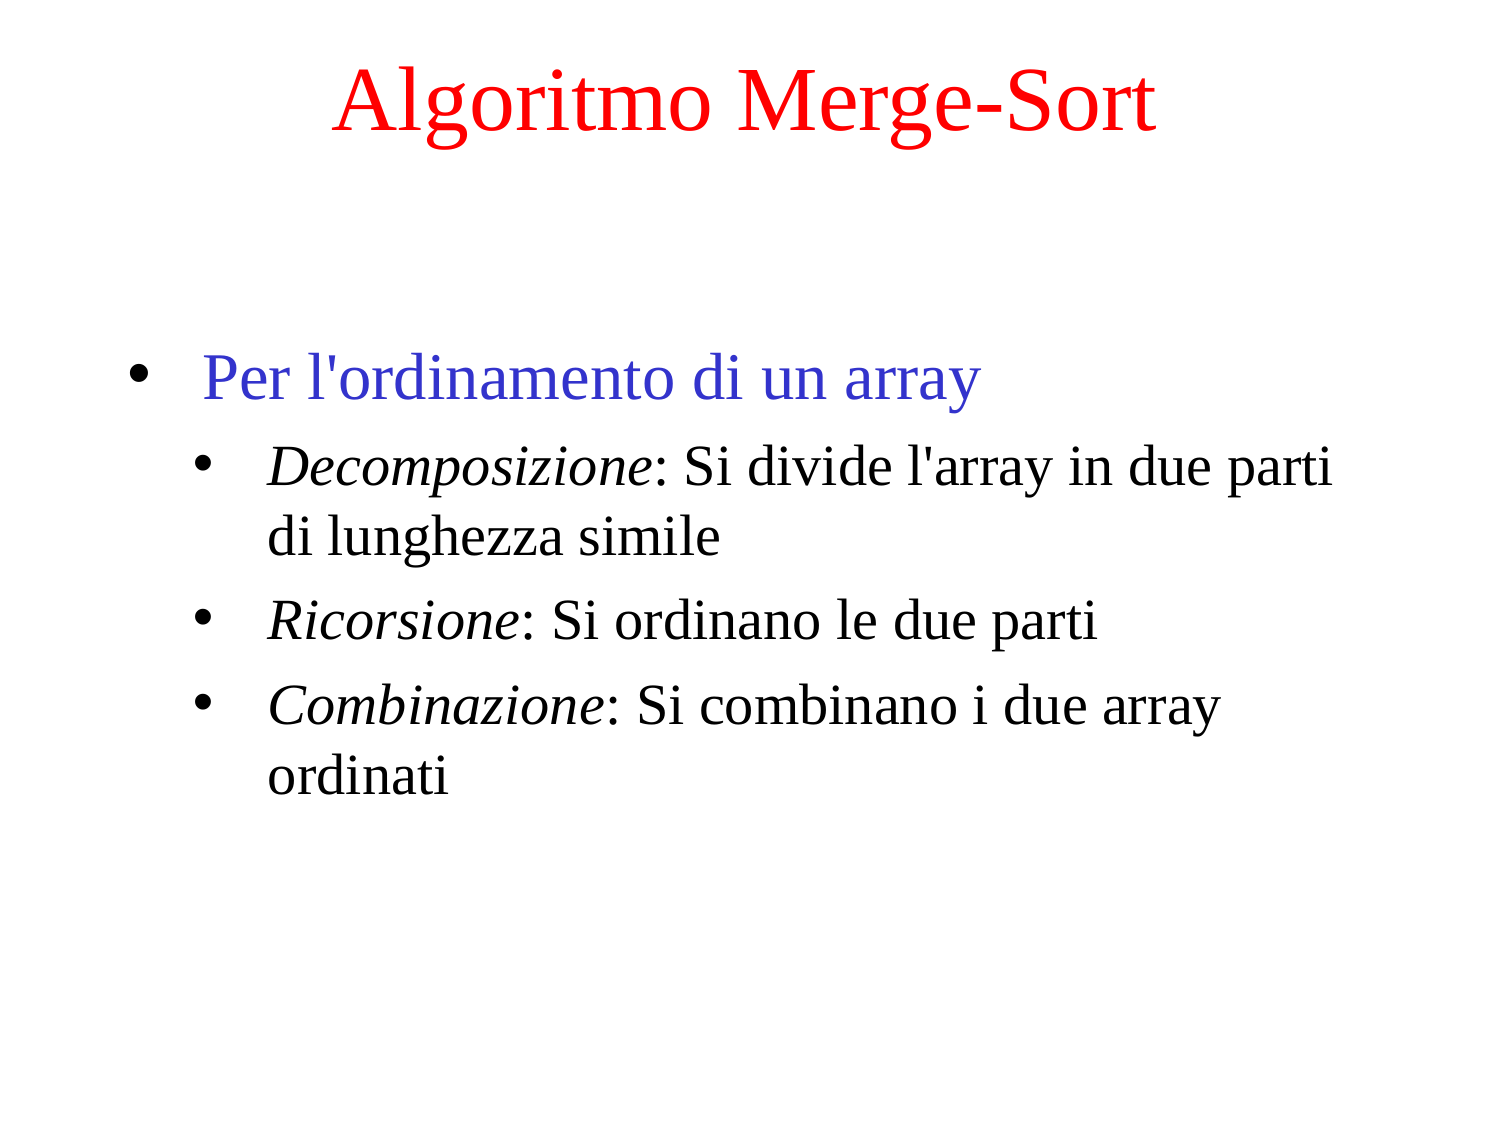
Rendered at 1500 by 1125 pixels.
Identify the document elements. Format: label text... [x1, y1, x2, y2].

list Per l'ordinamento di un array Decomposizione: Si divide l'array in due parti di lunghezza simile Ricorsione: Si ordinano le due parti Combinazione: Si combinano i due array ordinati [112, 324, 1388, 1000]
title Algoritmo Merge-Sort [107, 0, 1383, 188]
